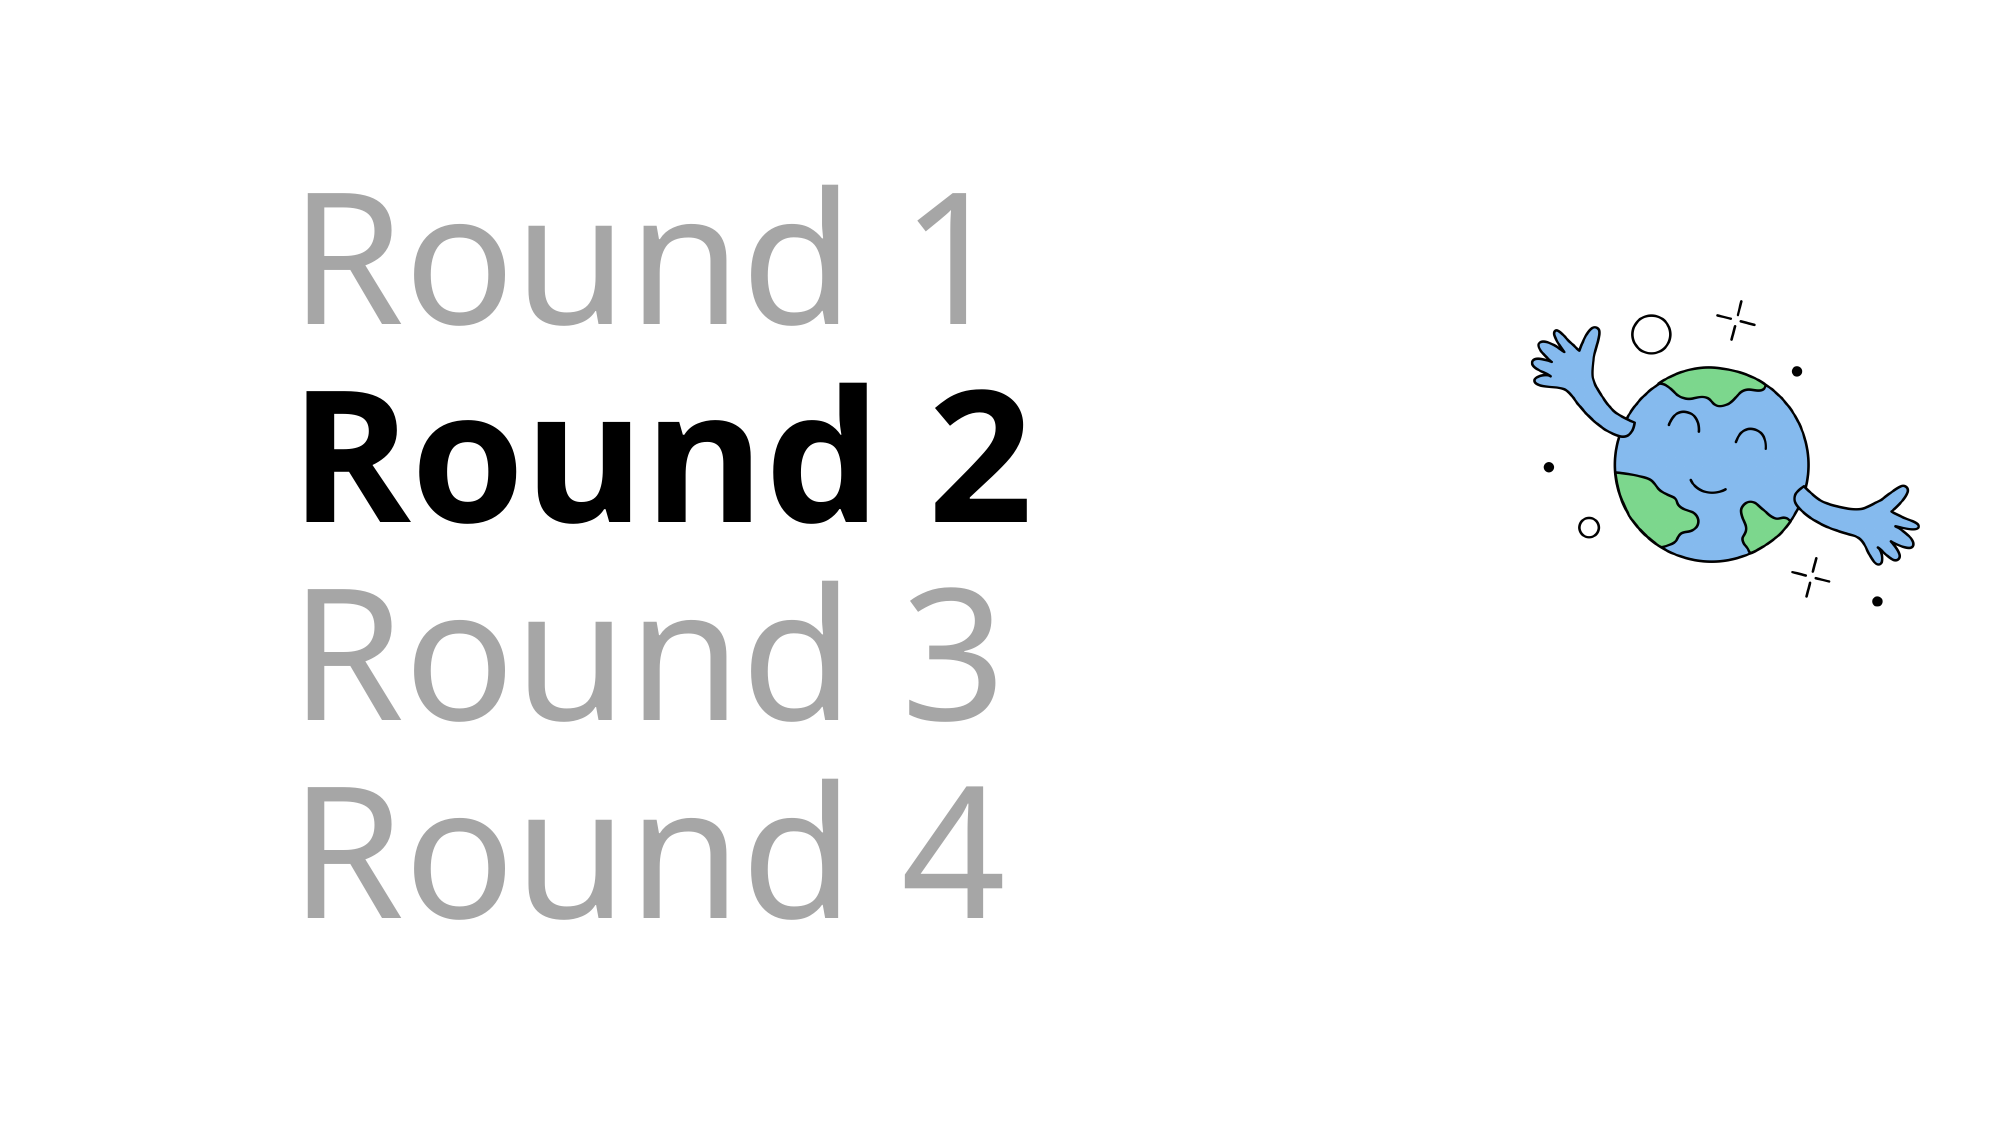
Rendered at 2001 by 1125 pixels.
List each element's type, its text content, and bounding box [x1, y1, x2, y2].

title Round 1 Round 2 Round 3 Round 4 [275, 453, 2000, 672]
picture [1530, 300, 1920, 607]
